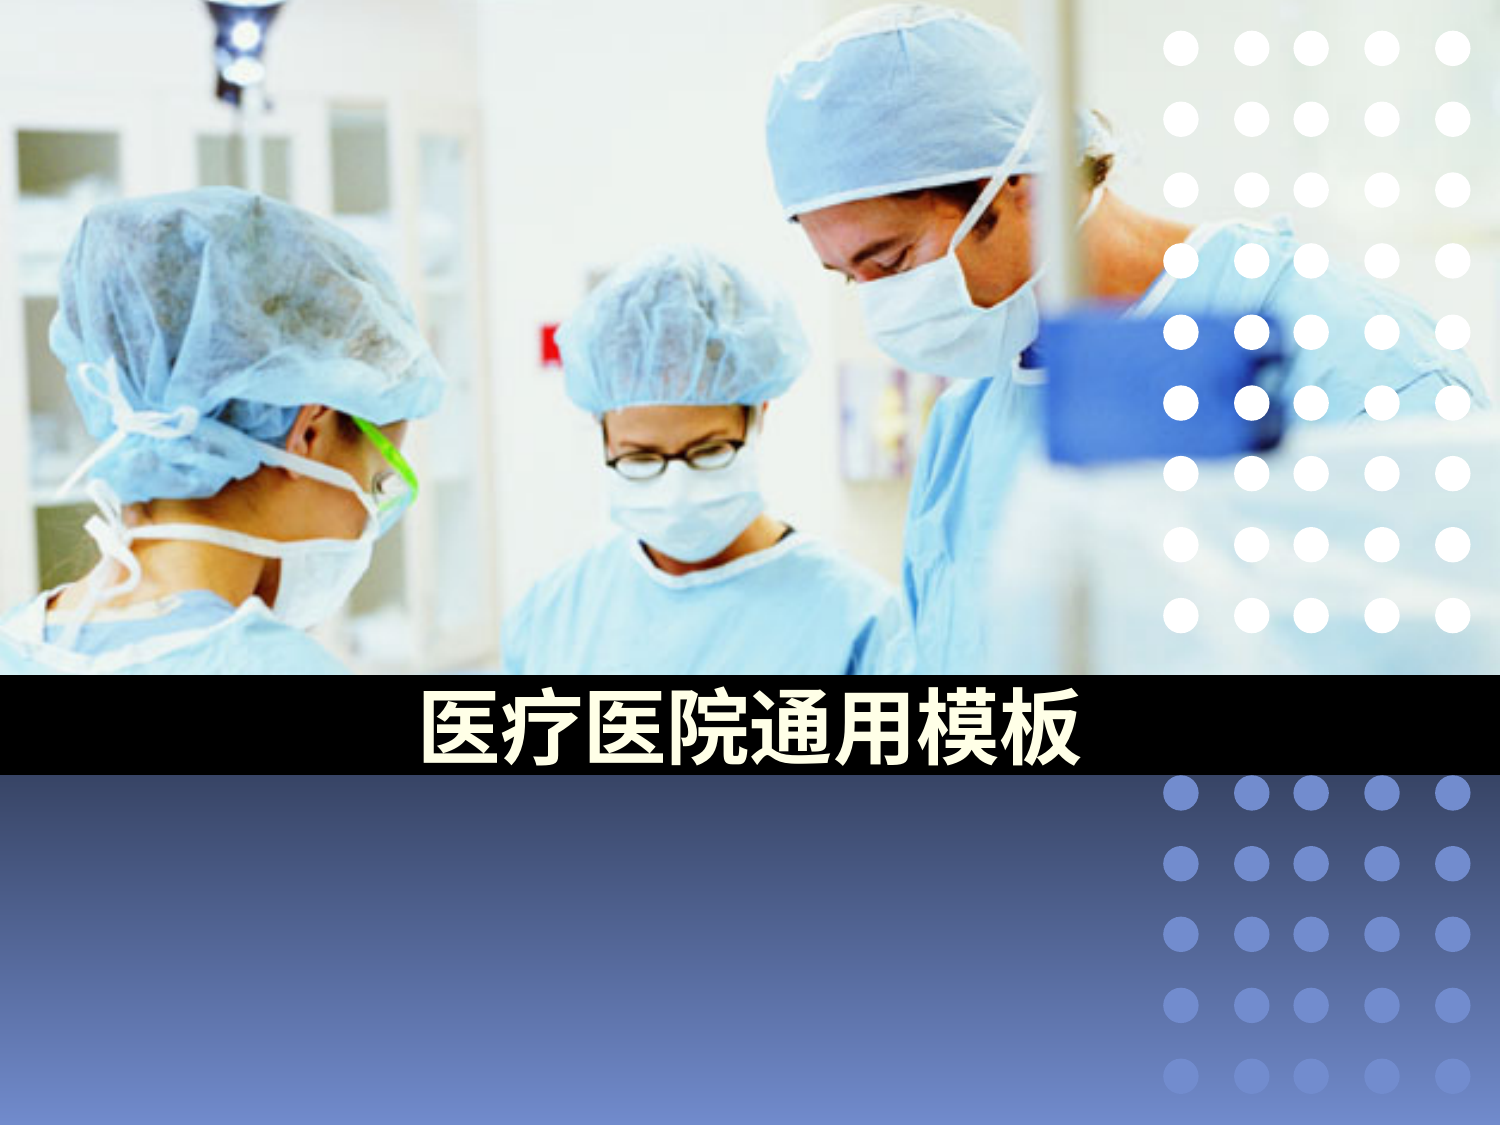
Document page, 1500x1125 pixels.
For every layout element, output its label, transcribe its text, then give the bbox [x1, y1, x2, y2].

title 医疗医院通用模板 [0, 674, 1500, 776]
picture [0, 0, 1500, 674]
